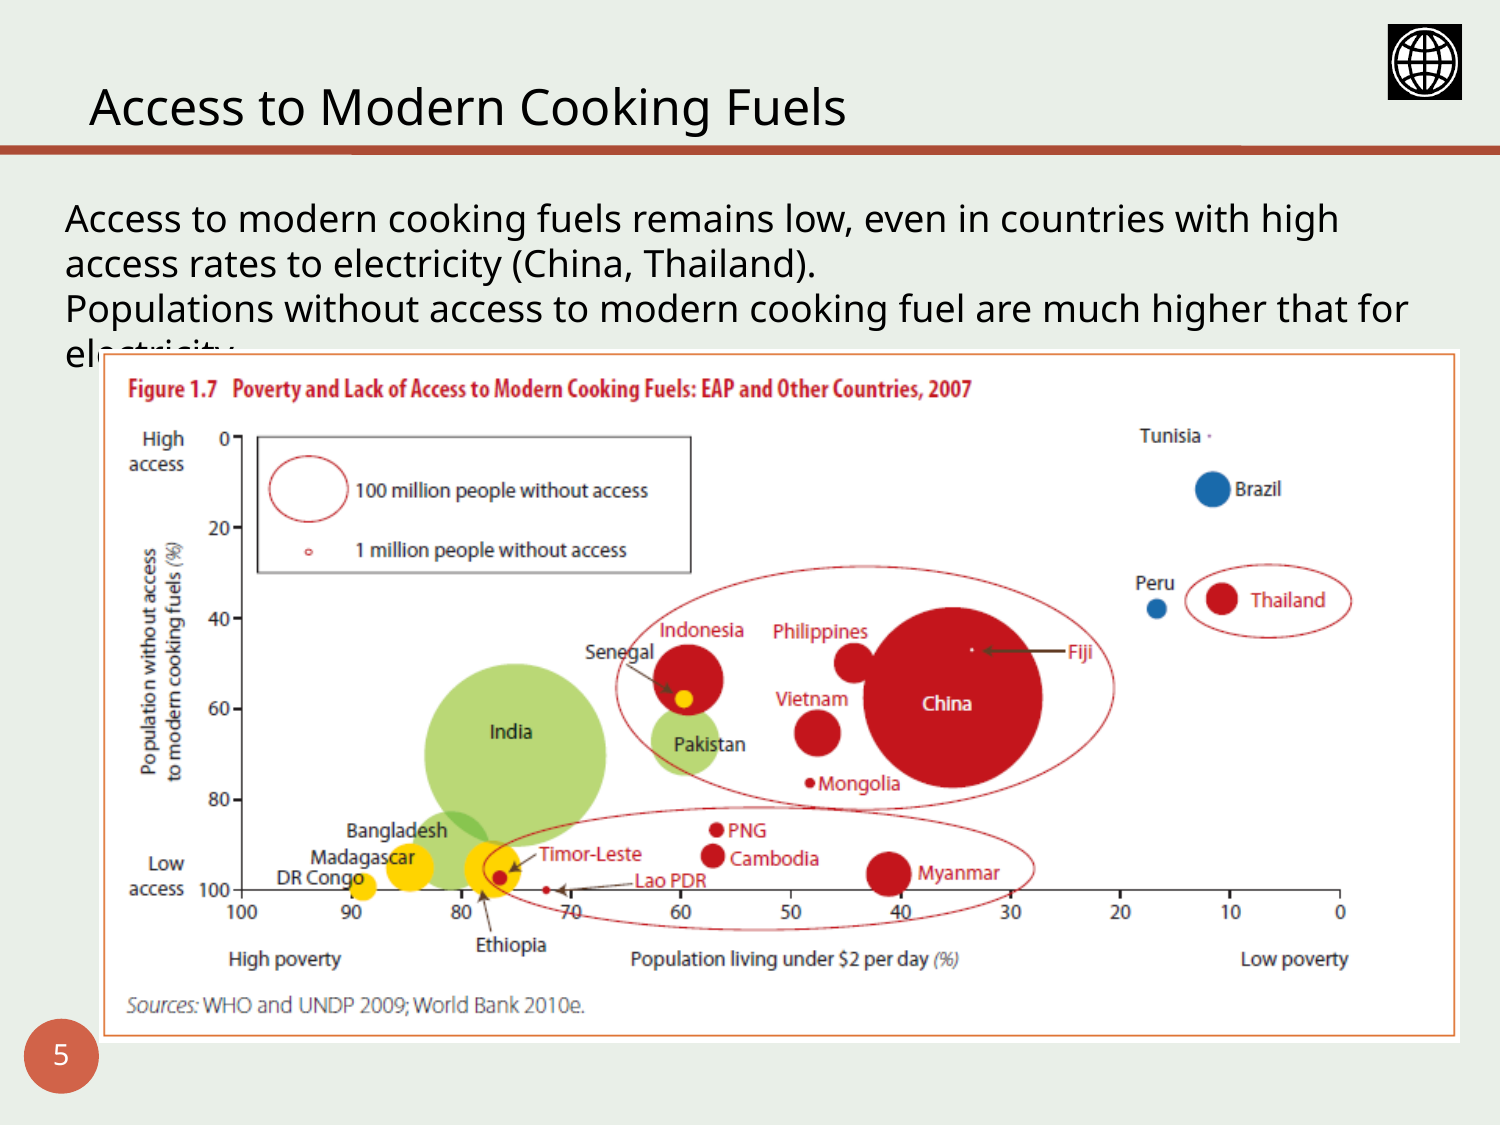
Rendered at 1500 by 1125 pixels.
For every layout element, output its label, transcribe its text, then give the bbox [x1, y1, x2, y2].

slide_number 5 [23, 1018, 99, 1094]
text_box Access to modern cooking fuels remains low, even in countries with high access rates to electricity (China, Thailand). Populations without access to modern cooking fuel are much higher that for electricity. [49, 187, 1475, 448]
picture [99, 349, 1460, 1043]
title Access to Modern Cooking Fuels [75, 24, 1425, 145]
picture [1387, 24, 1463, 101]
